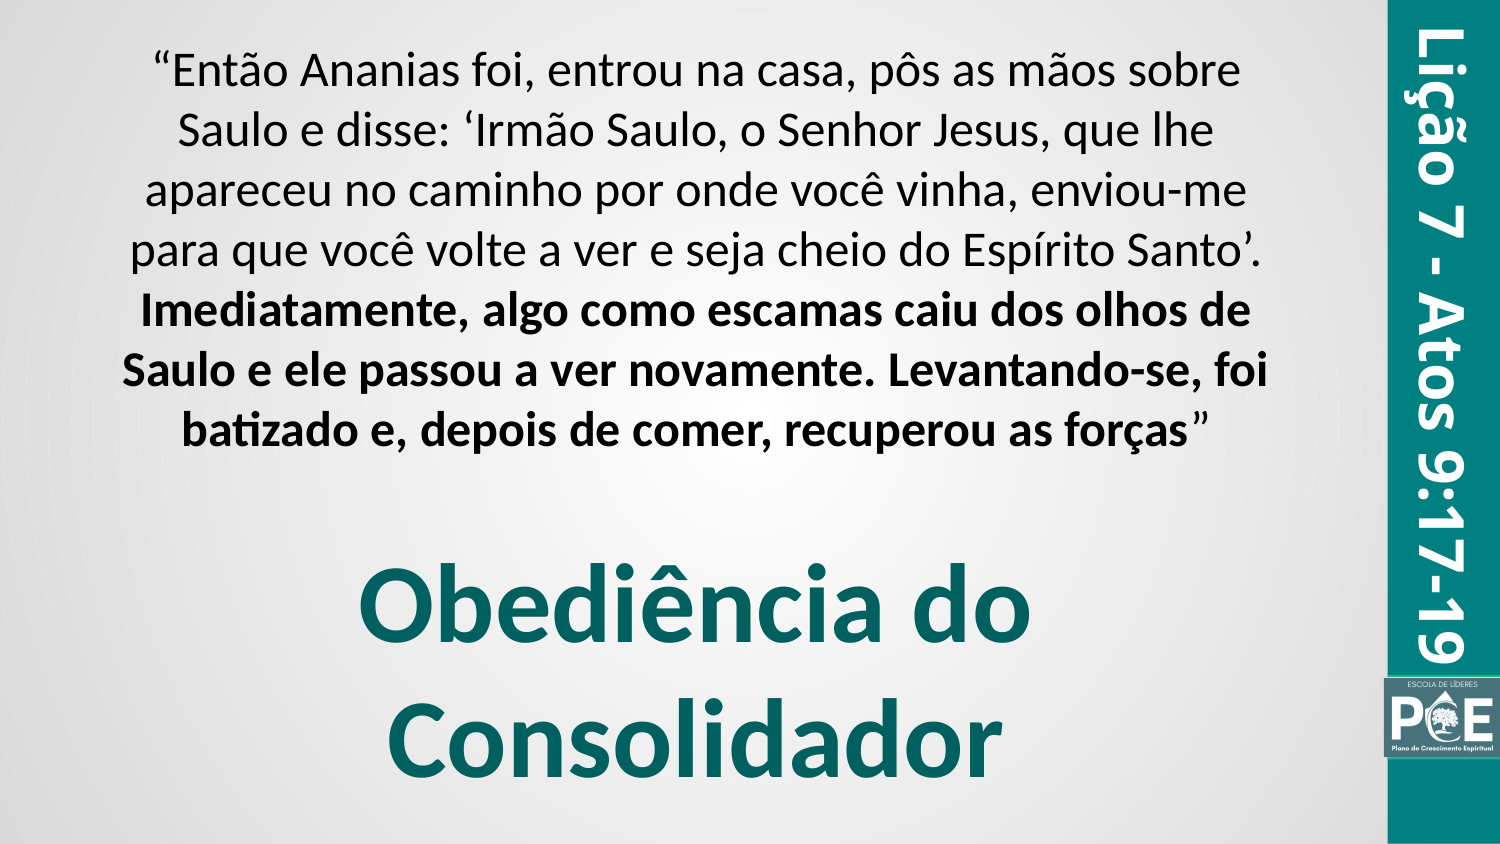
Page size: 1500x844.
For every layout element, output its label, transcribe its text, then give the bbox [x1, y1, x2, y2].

text_box Obediência do Consolidador [128, 522, 1264, 807]
picture [1383, 677, 1500, 757]
text_box Lição 7 - Atos 9:17-19 [1399, 17, 1490, 674]
text_box “Então Ananias foi, entrou na casa, pôs as mãos sobre Saulo e disse: ‘Irmão Saulo, o Senhor Jesus, que lhe apareceu no caminho por onde você vinha, enviou-me para que você volte a ver e seja cheio do Espírito Santo’. Imediatamente, algo como escamas caiu dos olhos de Saulo e ele passou a ver novamente. Levantando-se, foi batizado e, depois de comer, recuperou as forças” [101, 28, 1292, 464]
